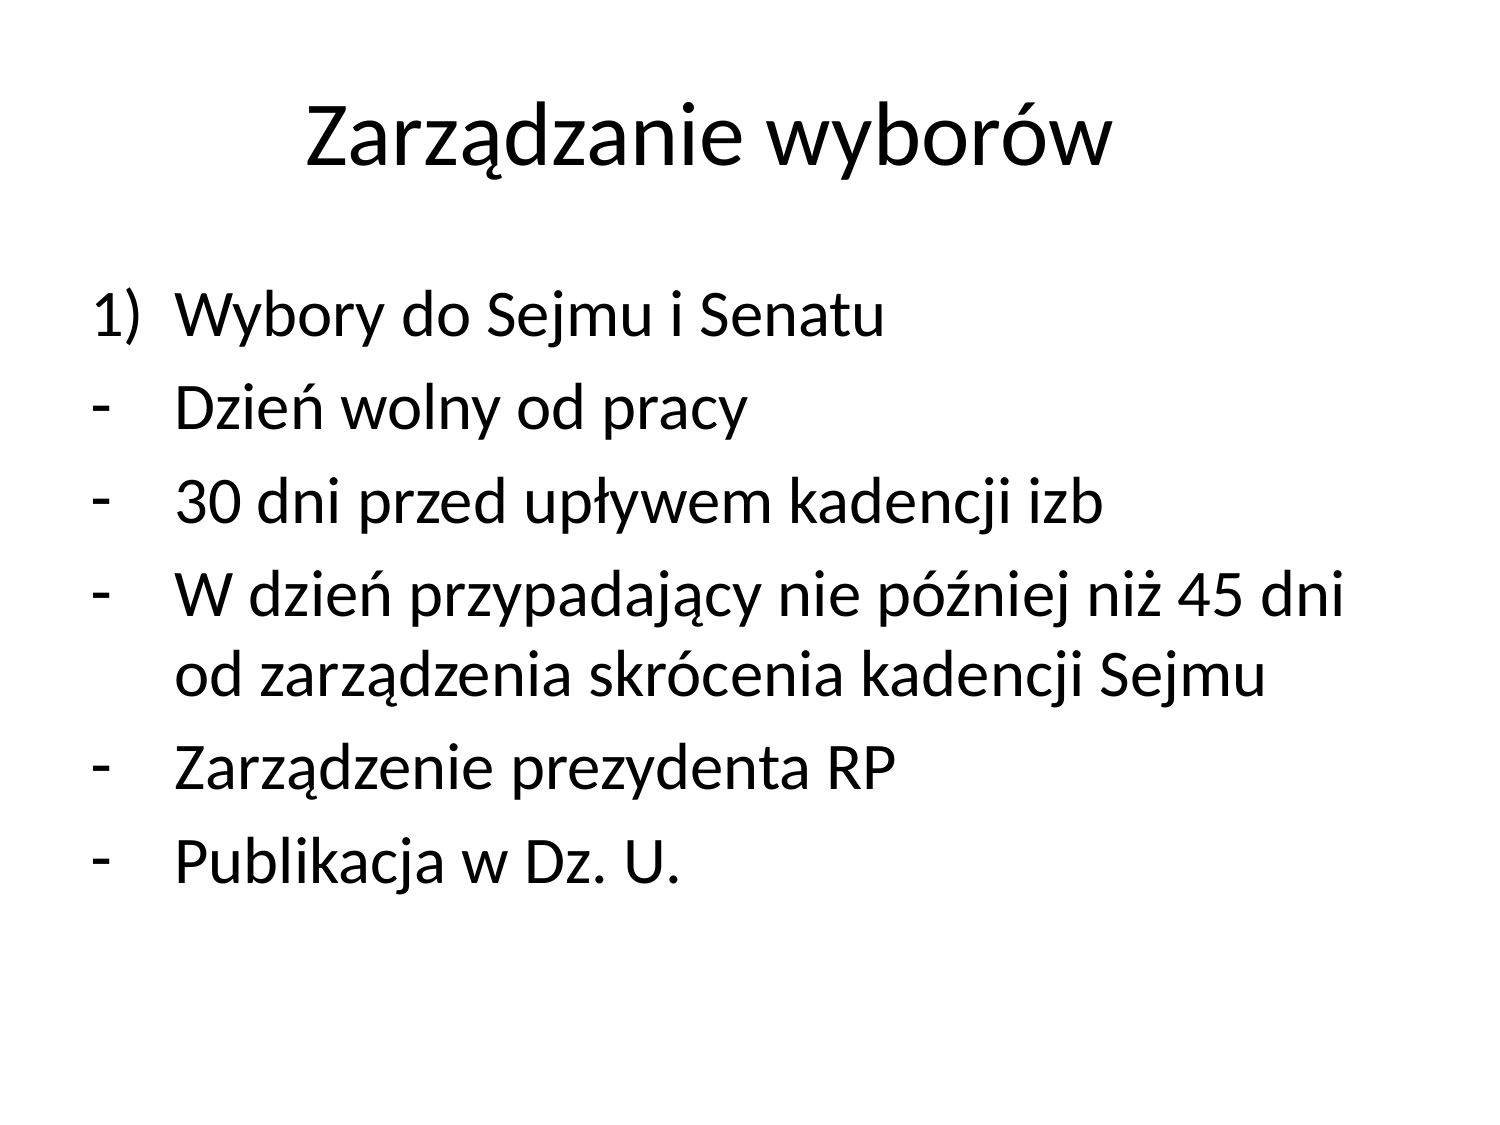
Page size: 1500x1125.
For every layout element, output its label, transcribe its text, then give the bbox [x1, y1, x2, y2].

list Wybory do Sejmu i Senatu Dzień wolny od pracy 30 dni przed upływem kadencji izb W dzień przypadający nie później niż 45 dni od zarządzenia skrócenia kadencji Sejmu Zarządzenie prezydenta RP Publikacja w Dz. U. [75, 262, 1425, 1005]
title Zarządzanie wyborów [35, 35, 1386, 223]
